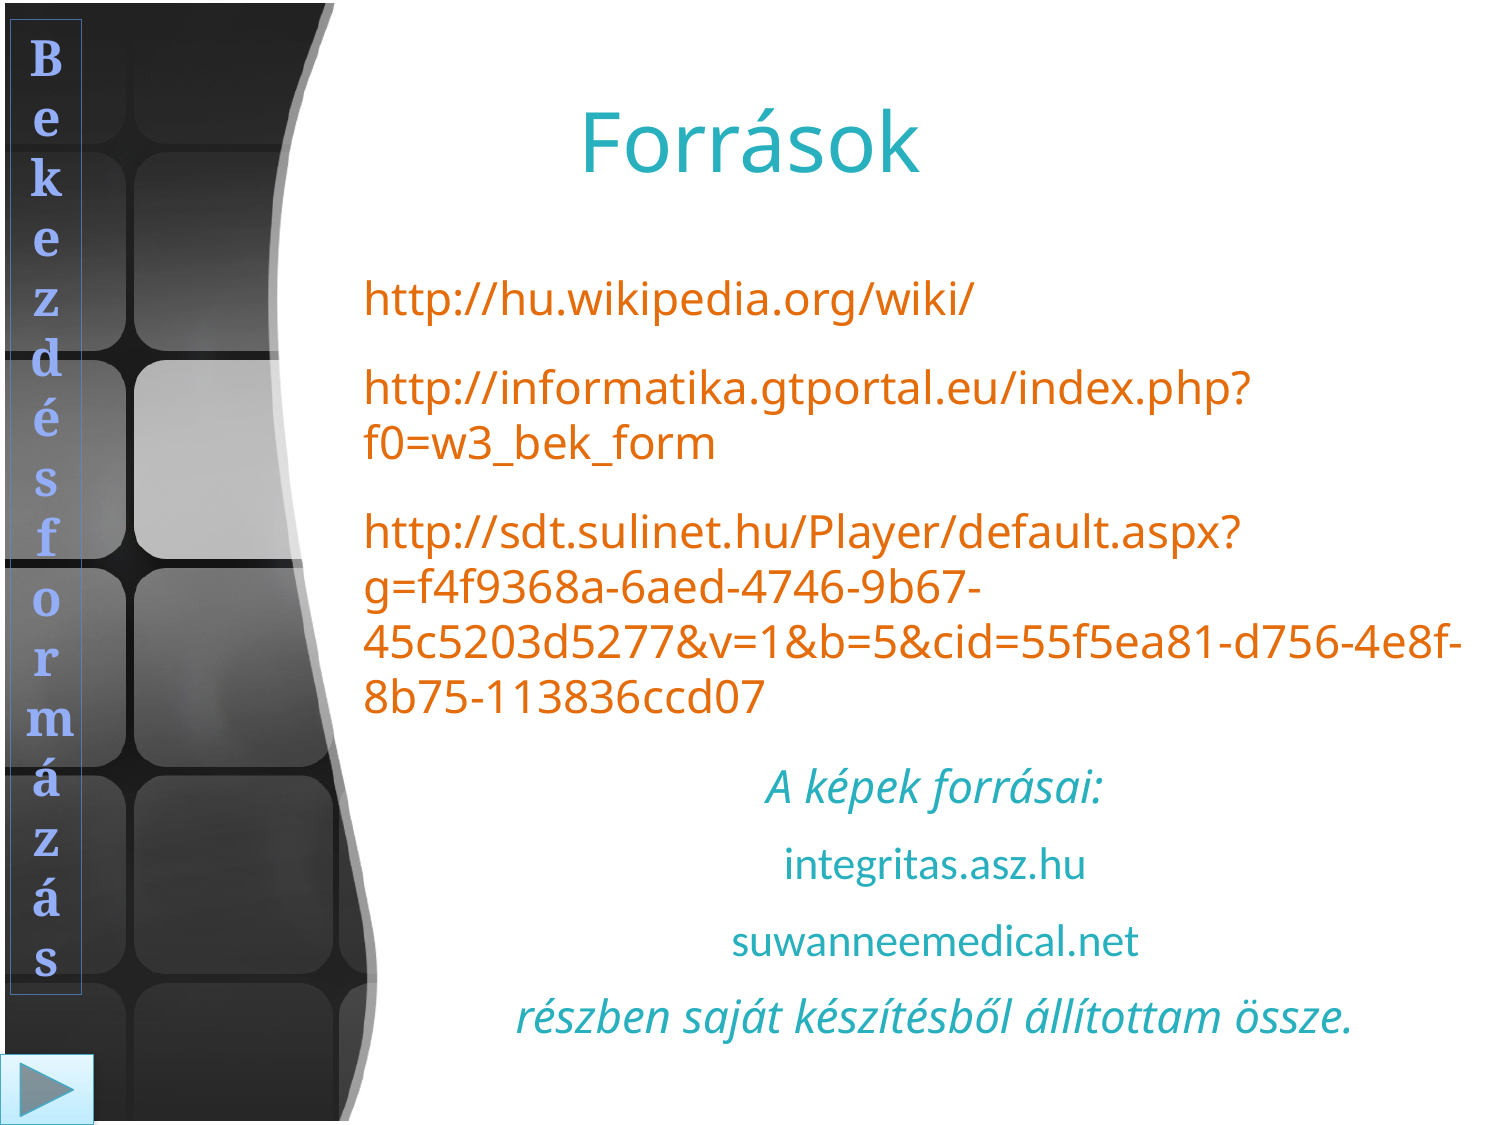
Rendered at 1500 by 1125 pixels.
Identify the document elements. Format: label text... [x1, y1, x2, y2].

title Források [0, 44, 10, 233]
text_box [0, 1054, 94, 1125]
list http://hu.wikipedia.org/wiki/ http://informatika.gtportal.eu/index.php?f0=w3_bek_form http://sdt.sulinet.hu/Player/default.aspx?g=f4f9368a-6aed-4746-9b67-45c5203d5277&v=1&b=5&cid=55f5ea81-d756-4e8f-8b75-113836ccd07 A képek forrásai: integritas.asz.hu suwanneemedical.net részben saját készítésből állítottam össze. [348, 262, 1500, 1125]
title Források [82, 44, 1500, 233]
picture [0, 233, 1500, 1125]
picture [0, 0, 1500, 44]
text_box B e k e z d é s f o r m á z á s [10, 19, 82, 995]
